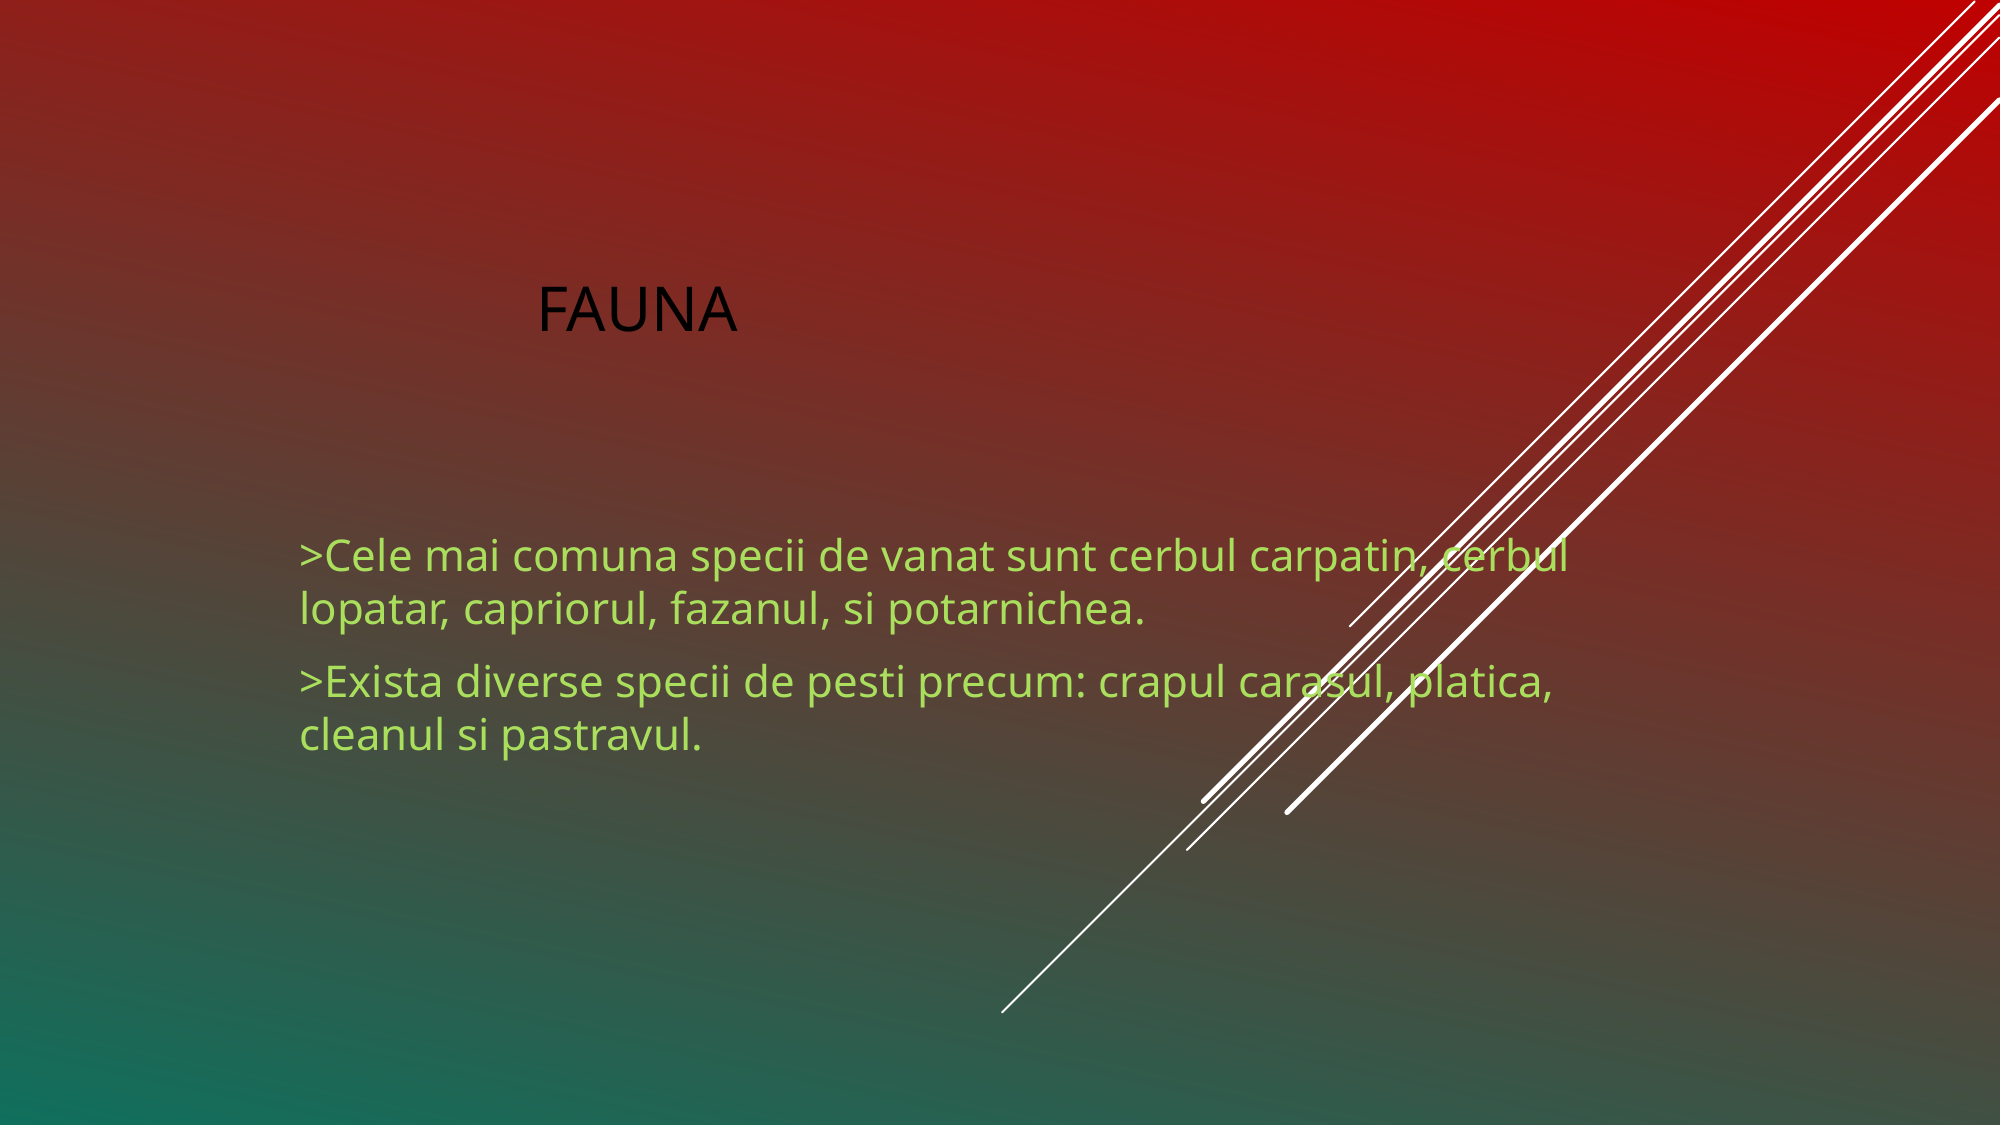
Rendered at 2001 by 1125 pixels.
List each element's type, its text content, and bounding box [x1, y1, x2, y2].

title Fauna [112, 112, 1163, 352]
subtitle >Cele mai comuna specii de vanat sunt cerbul carpatin, cerbul lopatar, capriorul, fazanul, si potarnichea. >Exista diverse specii de pesti precum: crapul carasul, platica, cleanul si pastravul. [284, 520, 1708, 950]
